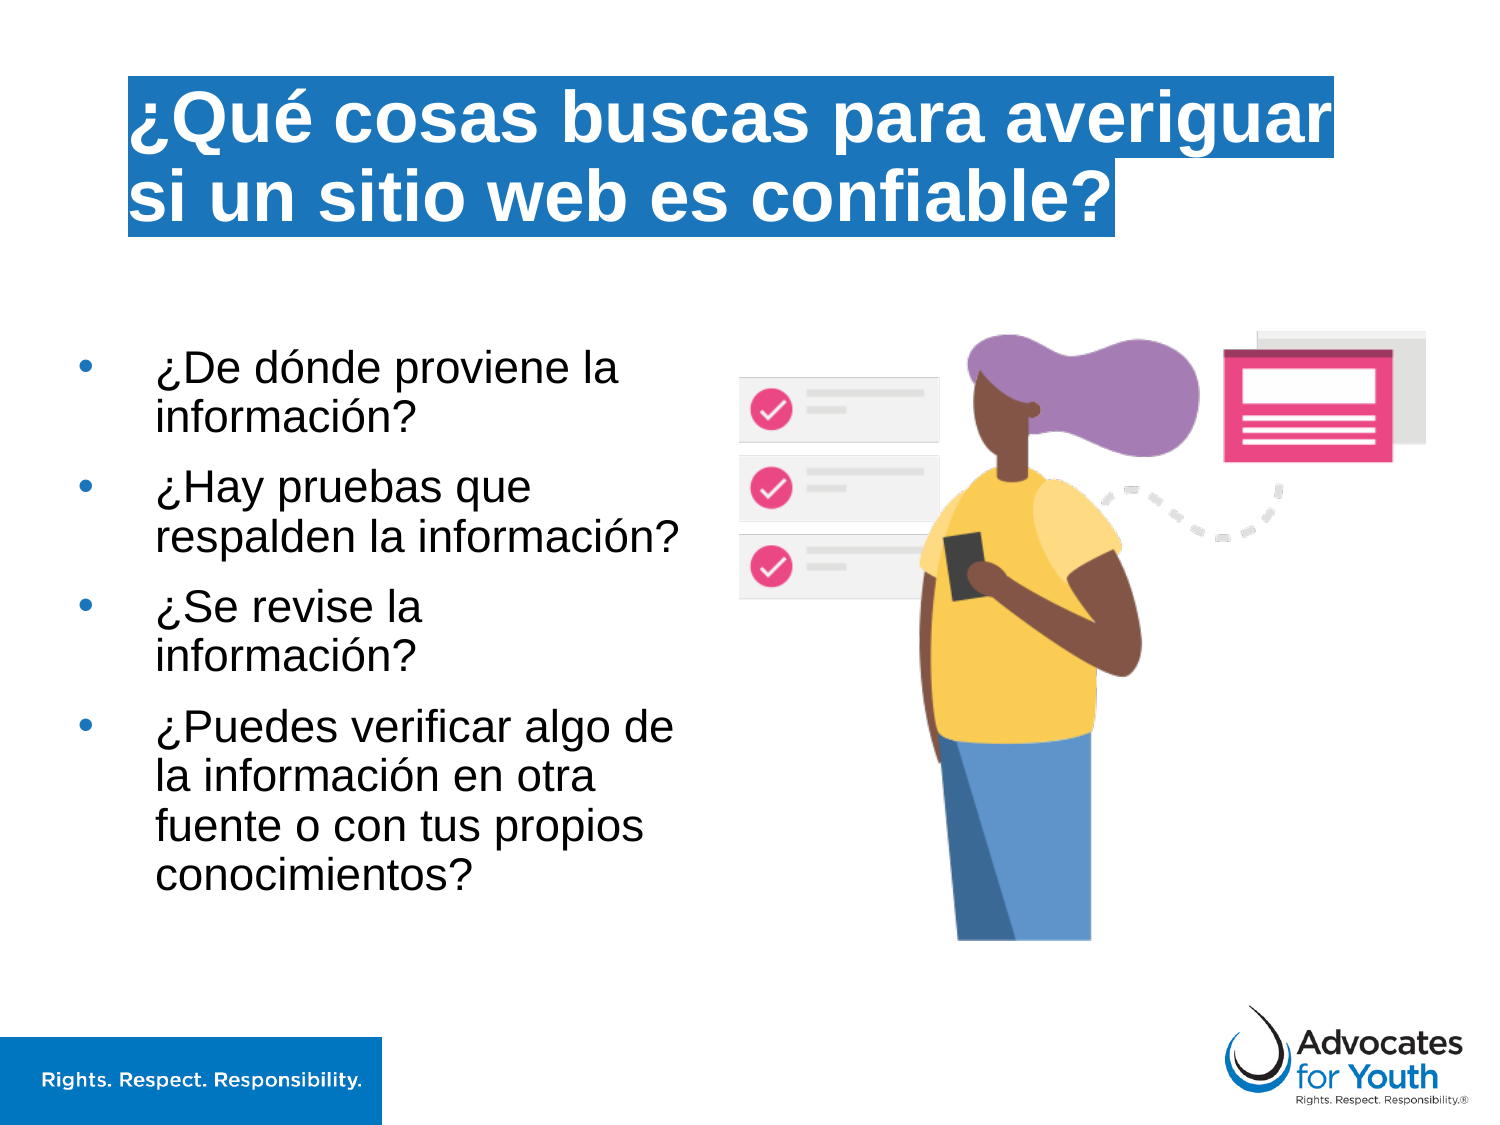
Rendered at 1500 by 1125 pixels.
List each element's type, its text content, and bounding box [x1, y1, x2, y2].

picture [739, 331, 1427, 941]
picture [1200, 990, 1500, 1125]
picture [0, 1037, 382, 1125]
list ¿De dónde proviene la información? ¿Hay pruebas que respalden la información? ¿Se revise la información? ¿Puedes verificar algo de la información en otra fuente o con tus propios conocimientos? [55, 336, 707, 1012]
title ¿Qué cosas buscas para averiguar si un sitio web es confiable? [112, 64, 1388, 252]
